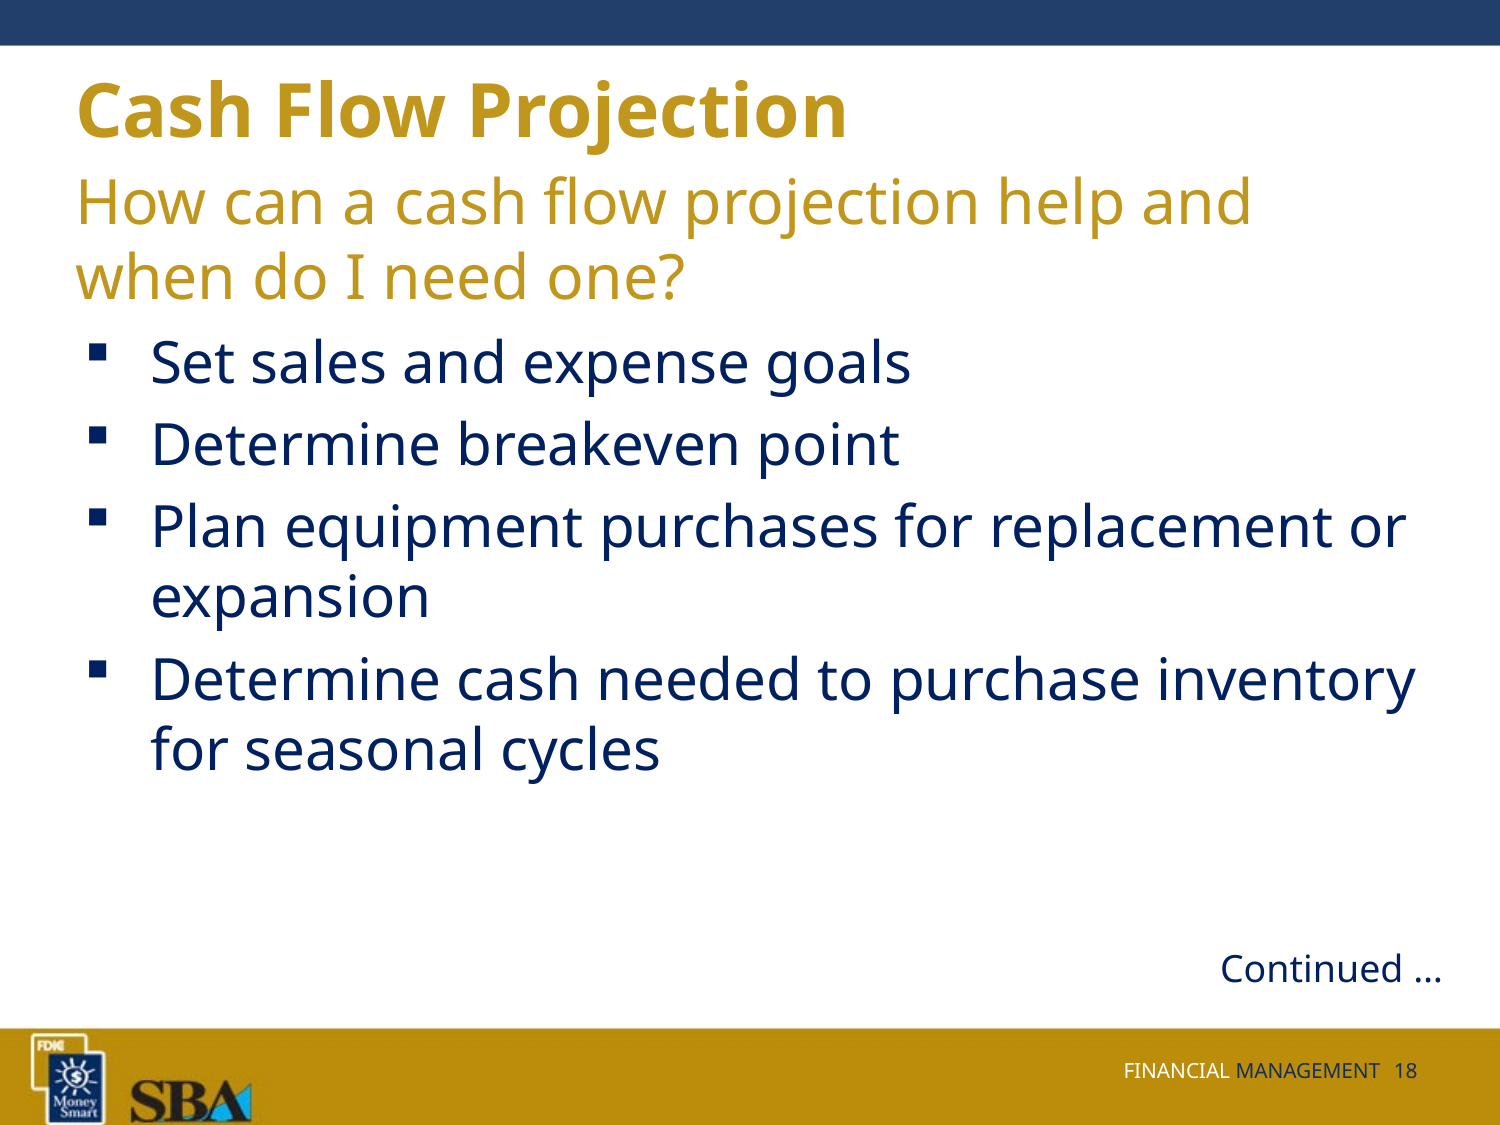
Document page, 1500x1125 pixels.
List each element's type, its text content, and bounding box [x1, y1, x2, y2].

list How can a cash flow projection help and when do I need one? Set sales and expense goals Determine breakeven point Plan equipment purchases for replacement or expansion Determine cash needed to purchase inventory for seasonal cycles [74, 161, 1426, 976]
picture [0, 0, 1500, 1125]
text_box Continued … [1212, 937, 1451, 998]
title Cash Flow Projection [74, 61, 1426, 161]
